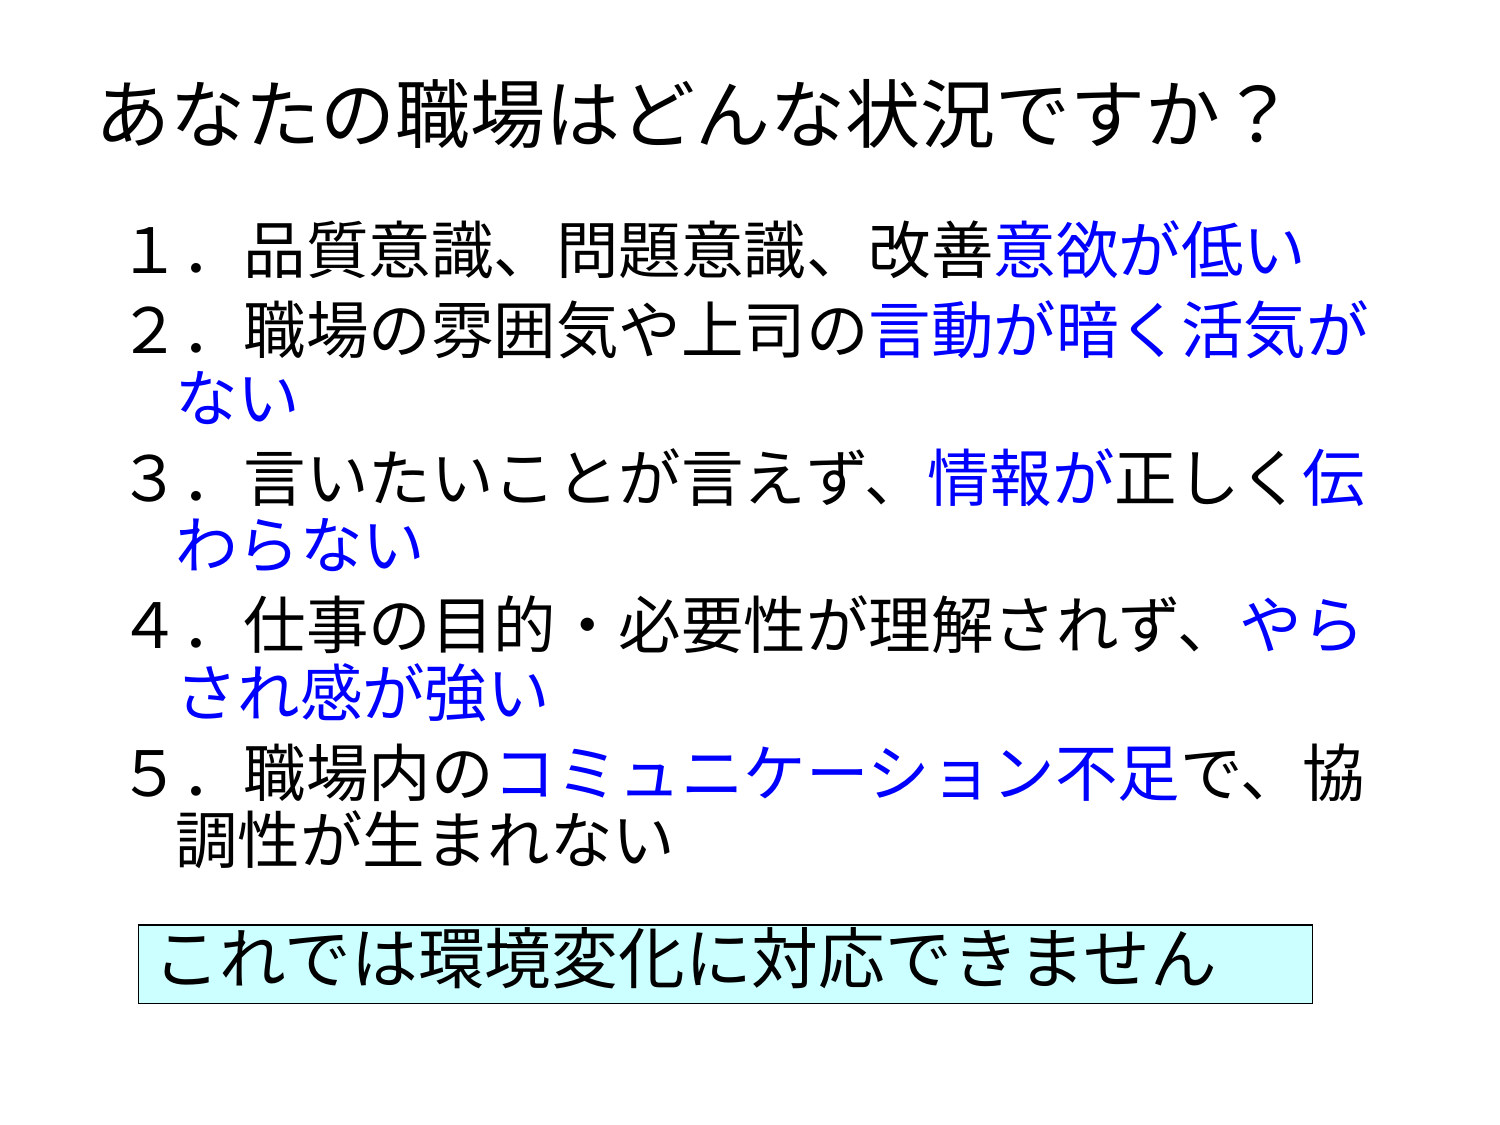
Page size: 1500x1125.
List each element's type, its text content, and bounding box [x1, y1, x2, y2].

list １．品質意識、問題意識、改善意欲が低い ２．職場の雰囲気や上司の言動が暗く活気がない ３．言いたいことが言えず、情報が正しく伝わらない ４．仕事の目的・必要性が理解されず、やらされ感が強い ５．職場内のコミュニケーション不足で、協調性が生まれない [103, 212, 1442, 888]
title あなたの職場はどんな状況ですか？ [80, 62, 1356, 163]
text_box これでは環境変化に対応できません [138, 924, 1313, 1004]
